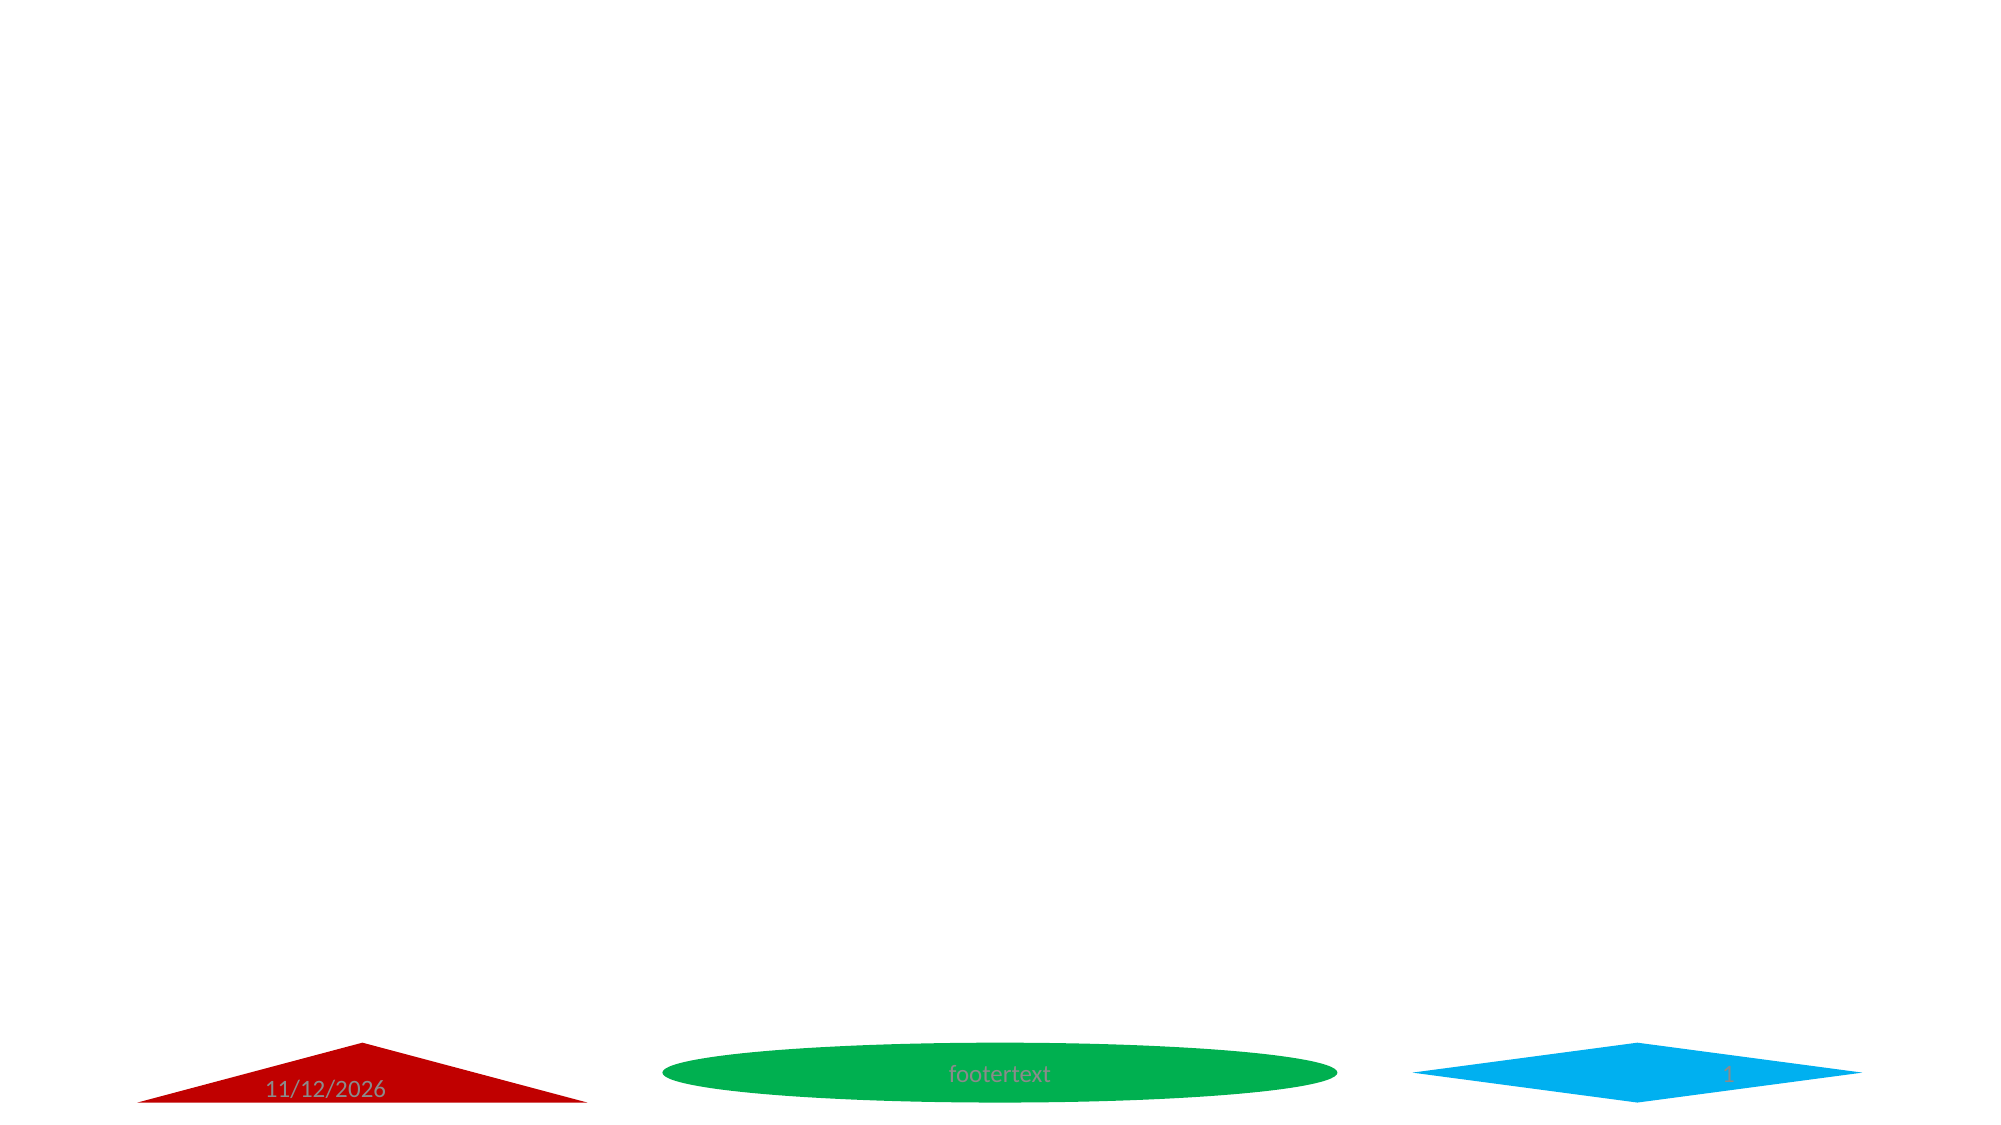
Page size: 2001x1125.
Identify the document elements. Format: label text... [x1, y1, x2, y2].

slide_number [137, 1042, 588, 1103]
footer footertext [662, 1042, 1338, 1103]
slide_number 1 [1412, 1042, 1863, 1103]
